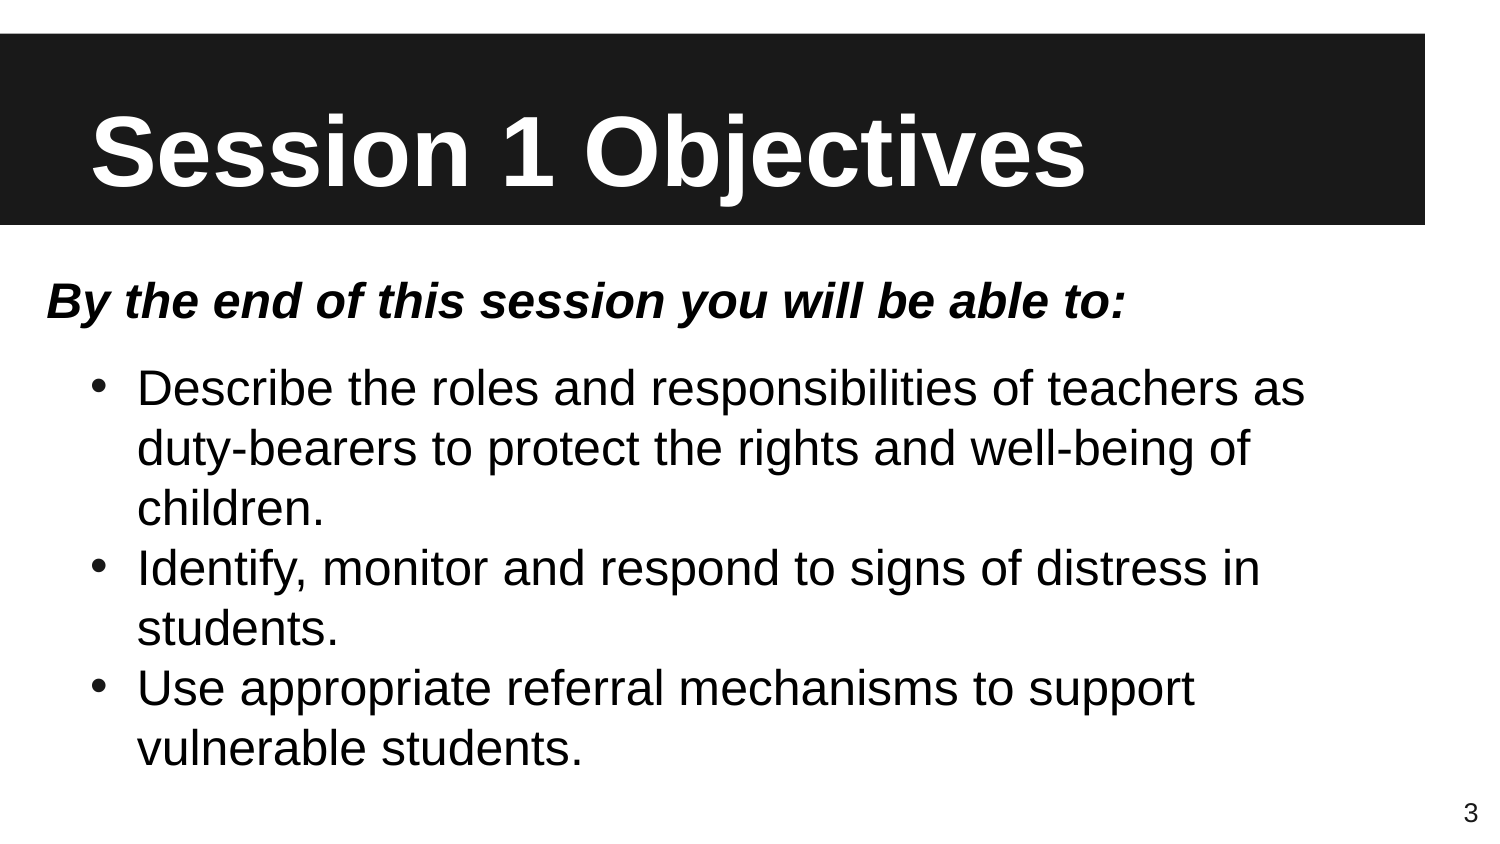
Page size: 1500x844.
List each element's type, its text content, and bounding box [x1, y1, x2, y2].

text_box By the end of this session you will be able to: [31, 260, 1324, 371]
title Session 1 Objectives [75, 33, 1425, 221]
list Describe the roles and responsibilities of teachers as duty-bearers to protect the rights and well-being of children. Identify, monitor and respond to signs of distress in students. Use appropriate referral mechanisms to support vulnerable students. [75, 340, 1425, 797]
slide_number 3 [1403, 779, 1494, 844]
